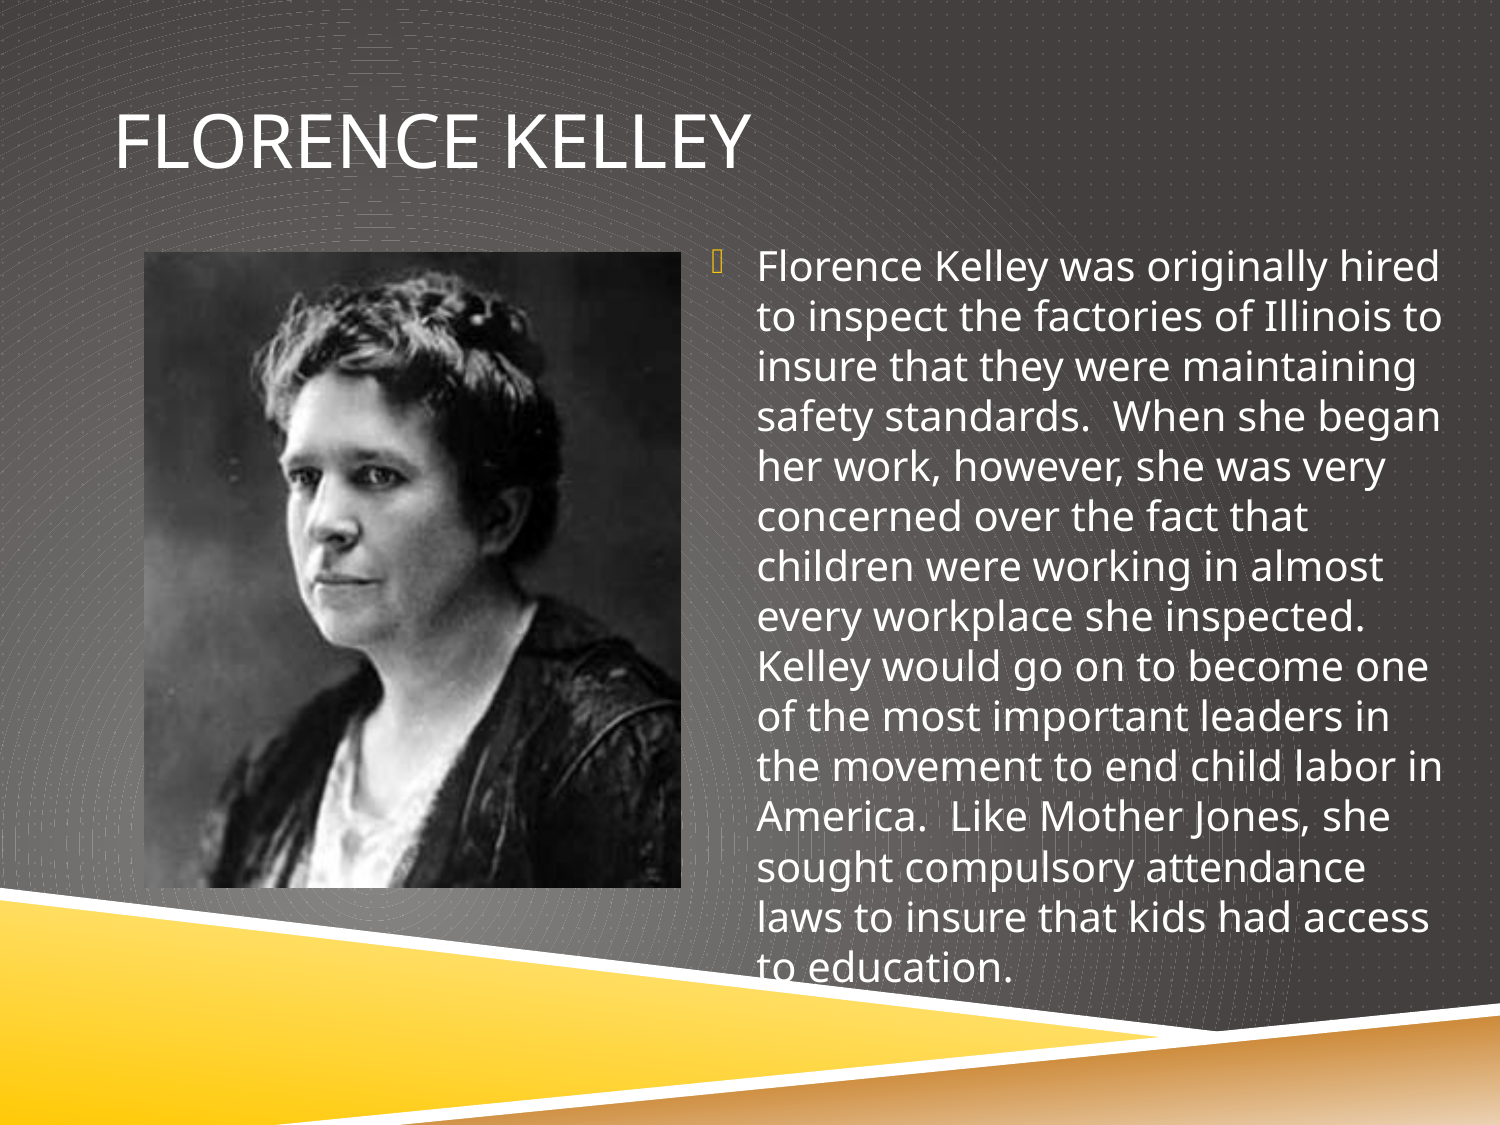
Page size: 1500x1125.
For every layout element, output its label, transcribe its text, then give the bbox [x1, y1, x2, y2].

title Florence kelley [112, 45, 1388, 233]
list Florence Kelley was originally hired to inspect the factories of Illinois to insure that they were maintaining safety standards. When she began her work, however, she was very concerned over the fact that children were working in almost every workplace she inspected. Kelley would go on to become one of the most important leaders in the movement to end child labor in America. Like Mother Jones, she sought compulsory attendance laws to insure that kids had access to education. [699, 232, 1450, 913]
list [143, 251, 682, 889]
